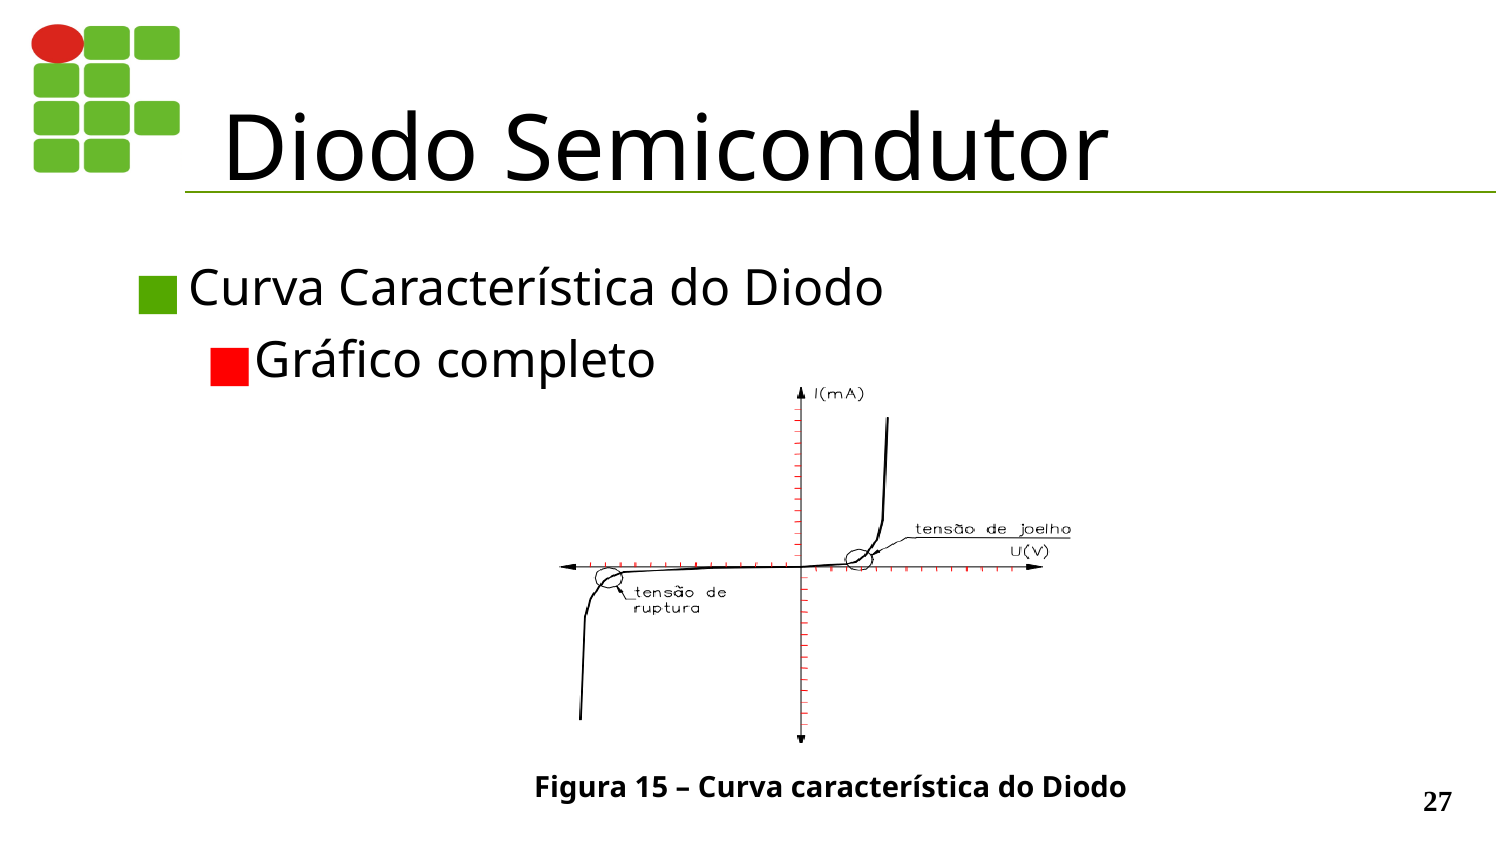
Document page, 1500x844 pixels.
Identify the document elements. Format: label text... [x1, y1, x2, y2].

list Curva Característica do Diodo Gráfico completo Figura 15 – Curva característica do Diodo [117, 248, 1469, 774]
picture [546, 379, 1083, 761]
text_box ‹#› [1155, 774, 1468, 825]
title Diodo Semicondutor [206, 26, 1468, 207]
picture [29, 23, 182, 174]
